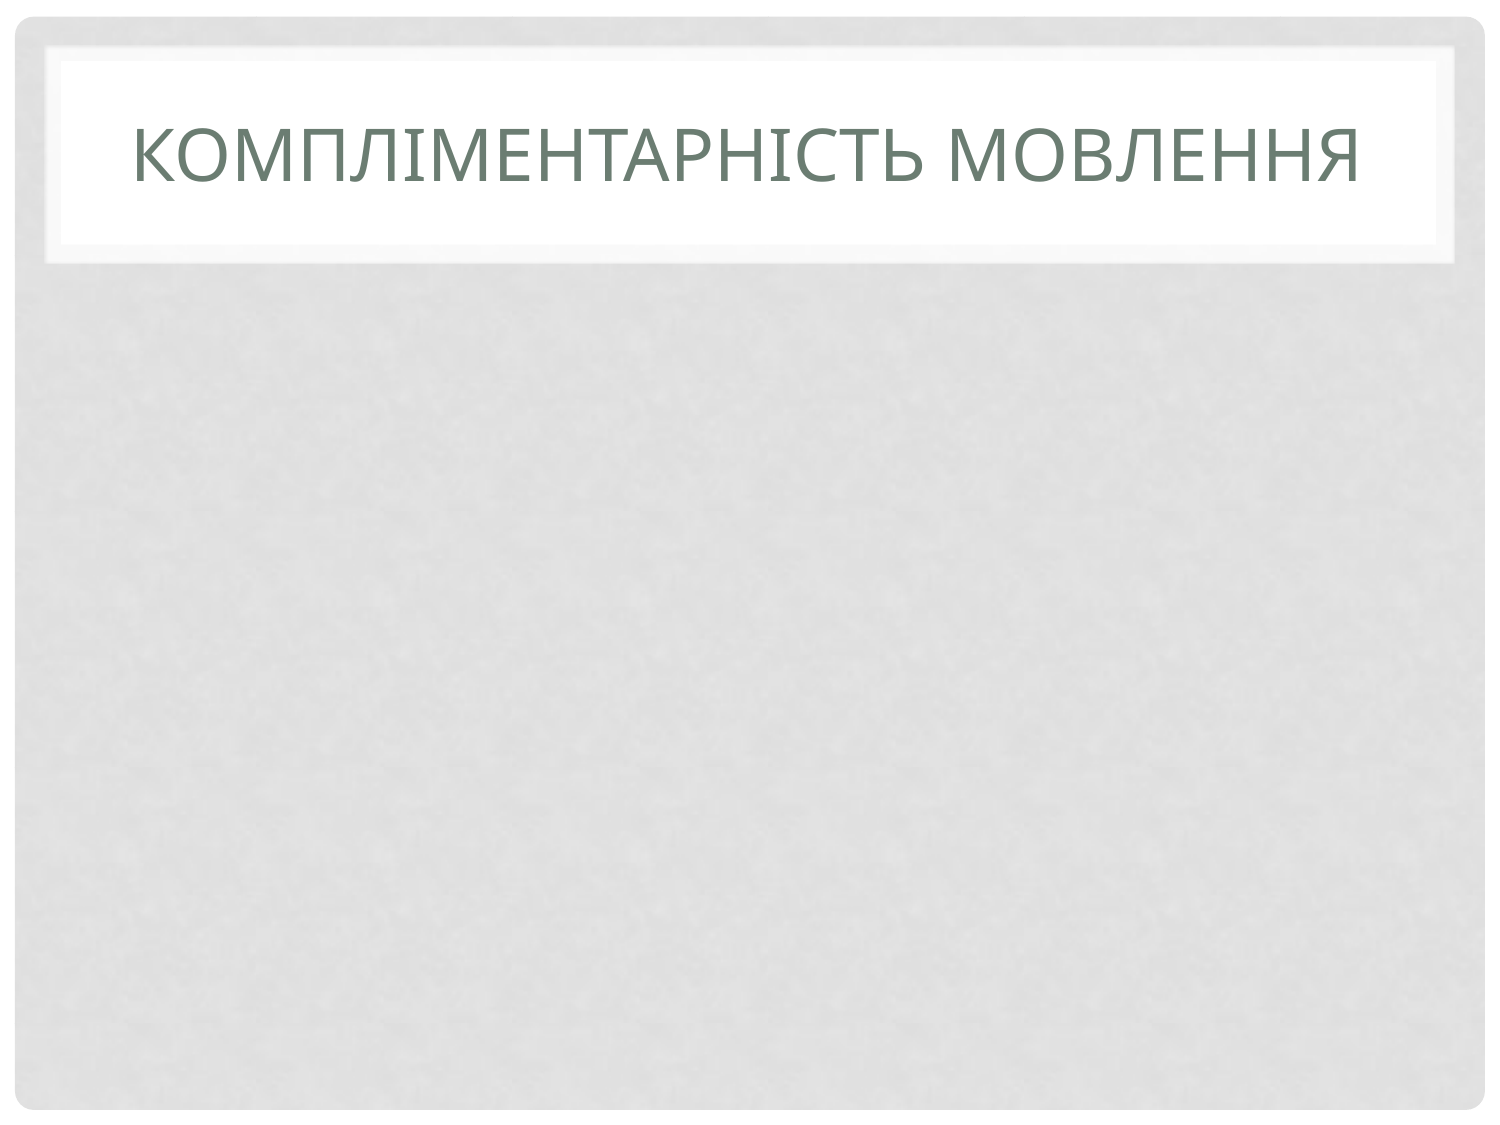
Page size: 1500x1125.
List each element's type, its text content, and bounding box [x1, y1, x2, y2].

title Компліментарність мовлення [69, 66, 1425, 238]
